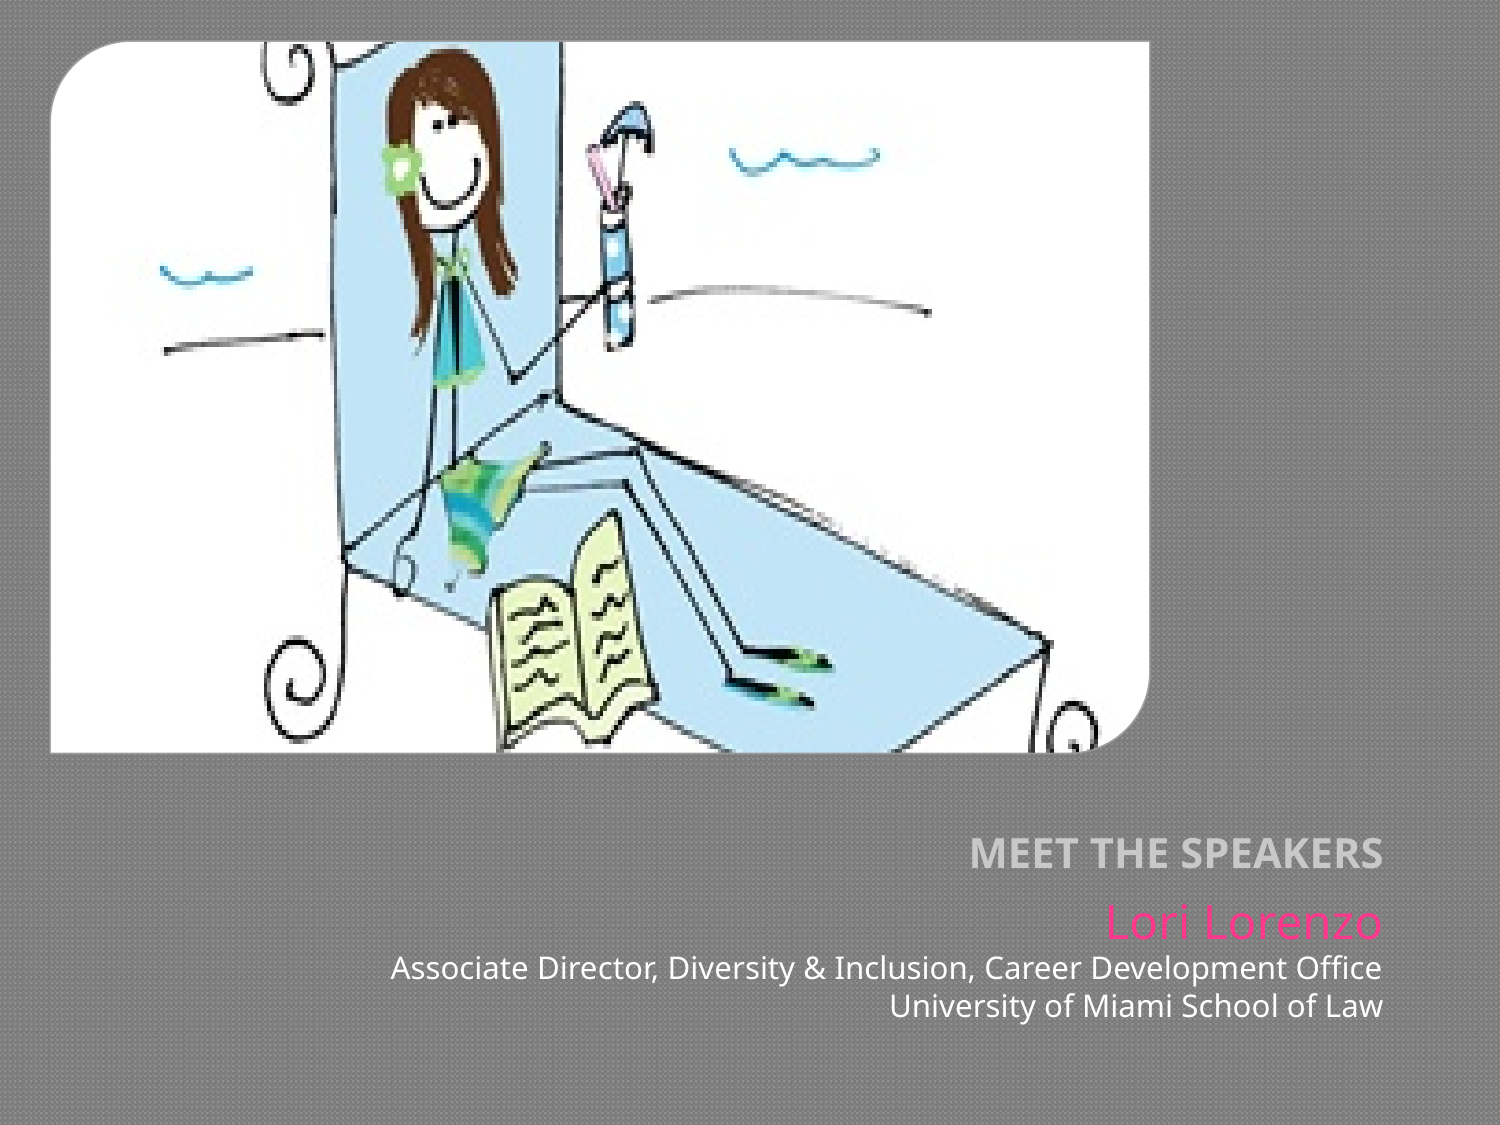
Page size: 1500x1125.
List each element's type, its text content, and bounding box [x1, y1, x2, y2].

list Lori Lorenzo Associate Director, Diversity & Inclusion, Career Development Office University of Miami School of Law [287, 883, 1399, 1034]
title Meet the speakers [498, 774, 1399, 883]
picture [49, 40, 1151, 754]
